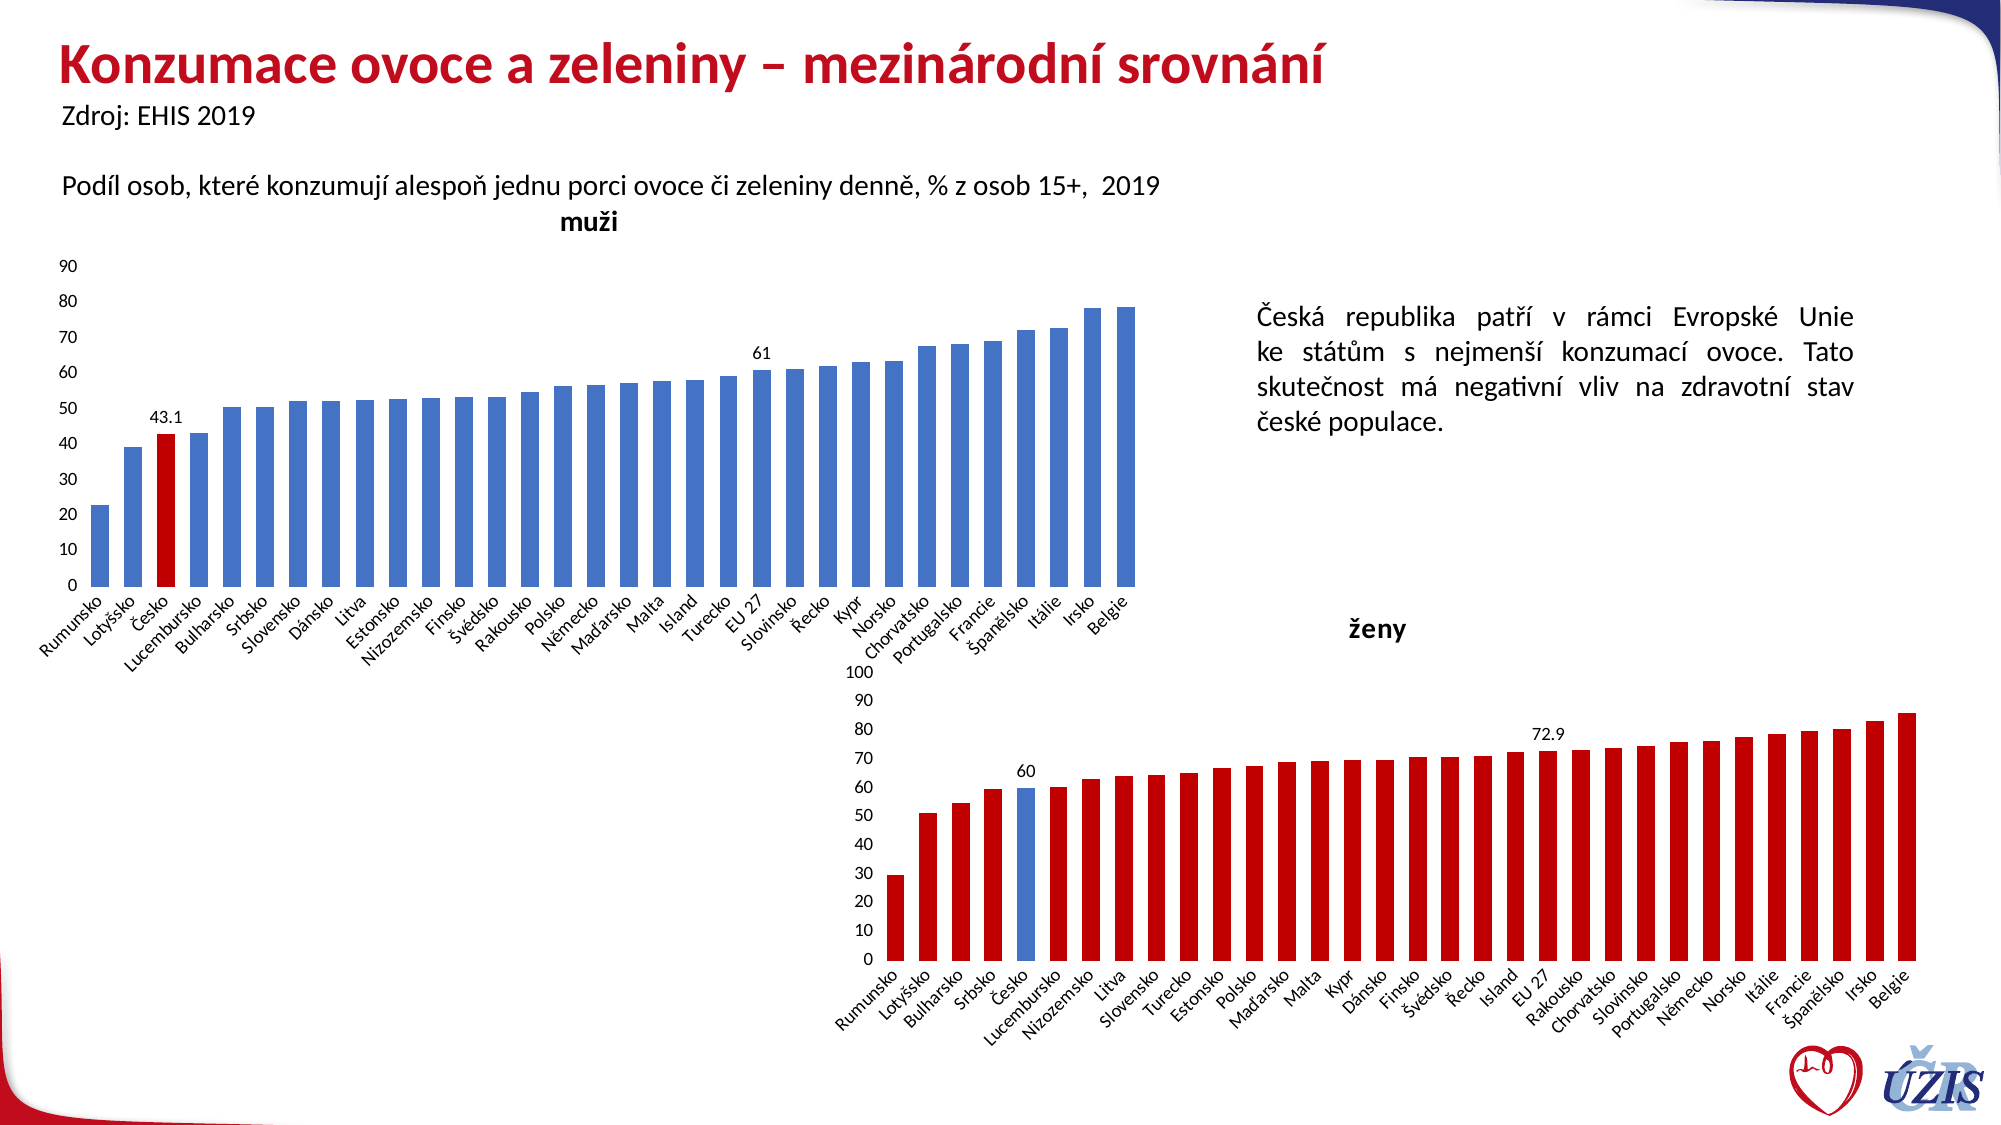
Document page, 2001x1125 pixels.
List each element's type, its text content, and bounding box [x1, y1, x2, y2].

text_box Zdroj: EHIS 2019 Podíl osob, které konzumují alespoň jednu porci ovoce či zeleniny denně, % z osob 15+, 2019 [47, 88, 1302, 209]
text_box Česká republika patří v rámci Evropské Unie ke státům s nejmenší konzumací ovoce. Tato skutečnost má negativní vliv na zdravotní stav české populace. [1242, 289, 1870, 590]
title Konzumace ovoce a zeleniny – mezinárodní srovnání [44, 26, 1947, 113]
chart [13, 183, 1947, 1061]
